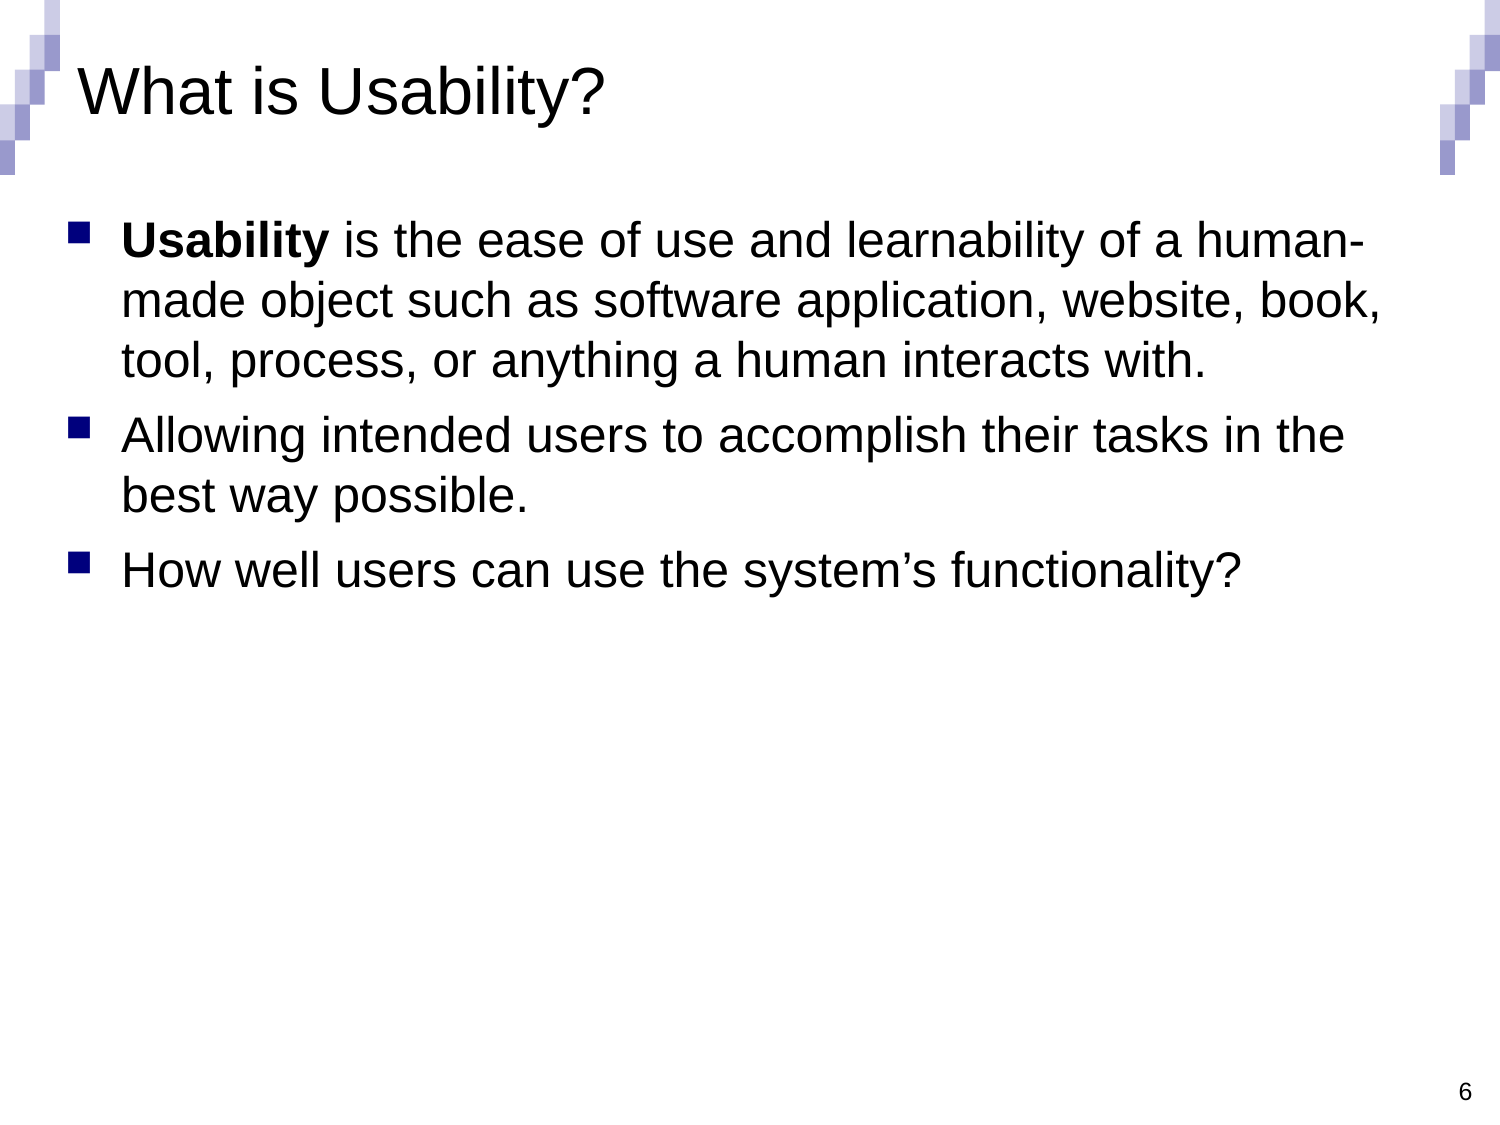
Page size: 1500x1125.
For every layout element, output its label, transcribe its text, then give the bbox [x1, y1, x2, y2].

slide_number 6 [1137, 1062, 1488, 1113]
title What is Usability? [62, 0, 1438, 176]
list Usability is the ease of use and learnability of a human-made object such as software application, website, book, tool, process, or anything a human interacts with. Allowing intended users to accomplish their tasks in the best way possible. How well users can use the system’s functionality? [49, 199, 1426, 1063]
